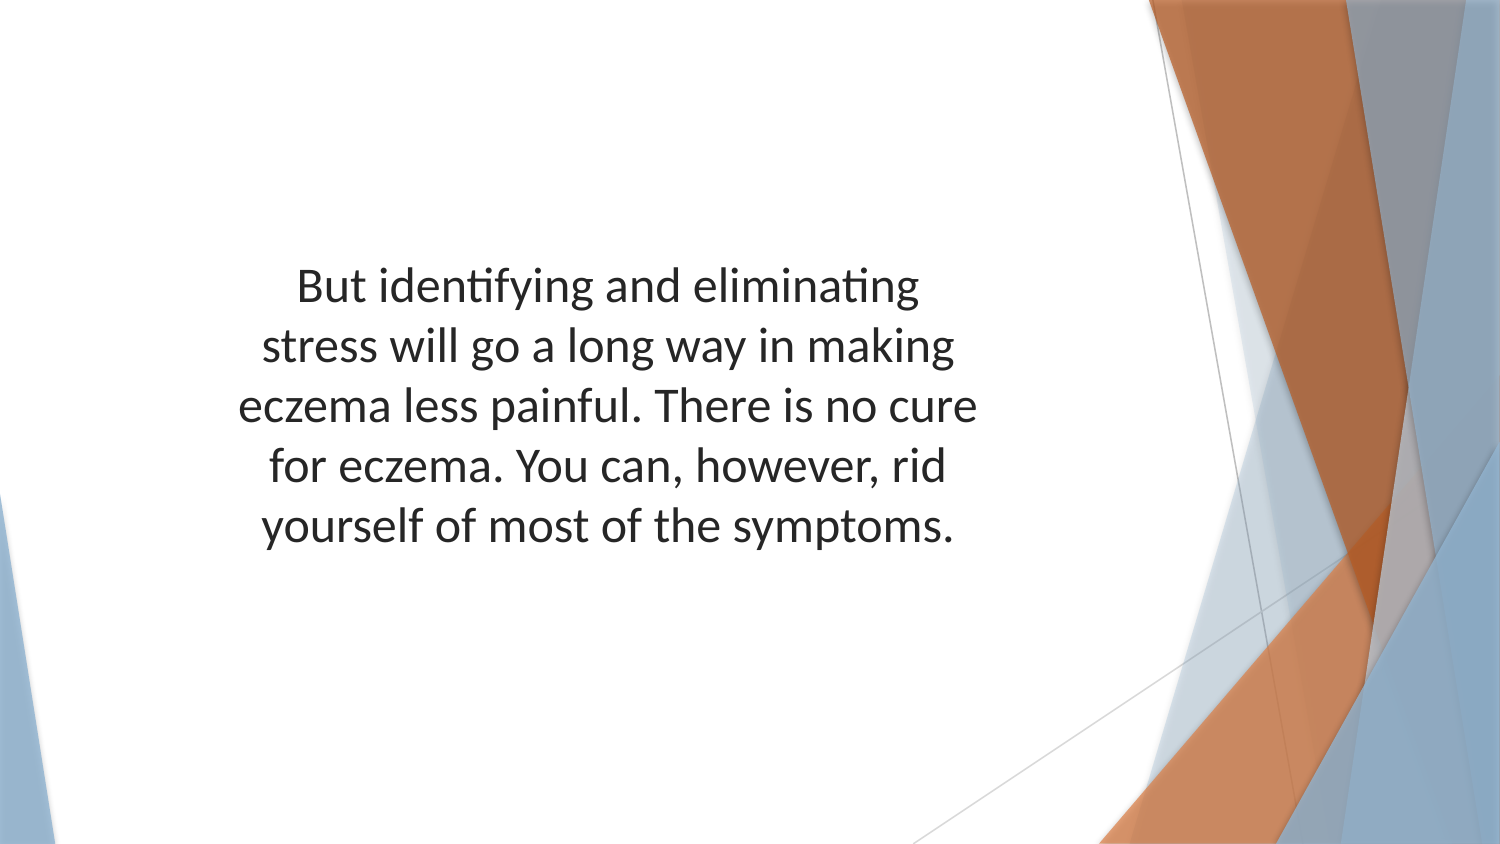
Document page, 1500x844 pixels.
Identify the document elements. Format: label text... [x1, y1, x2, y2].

list But identifying and eliminating stress will go a long way in making eczema less painful. There is no cure for eczema. You can, however, rid yourself of most of the symptoms. [218, 244, 998, 599]
